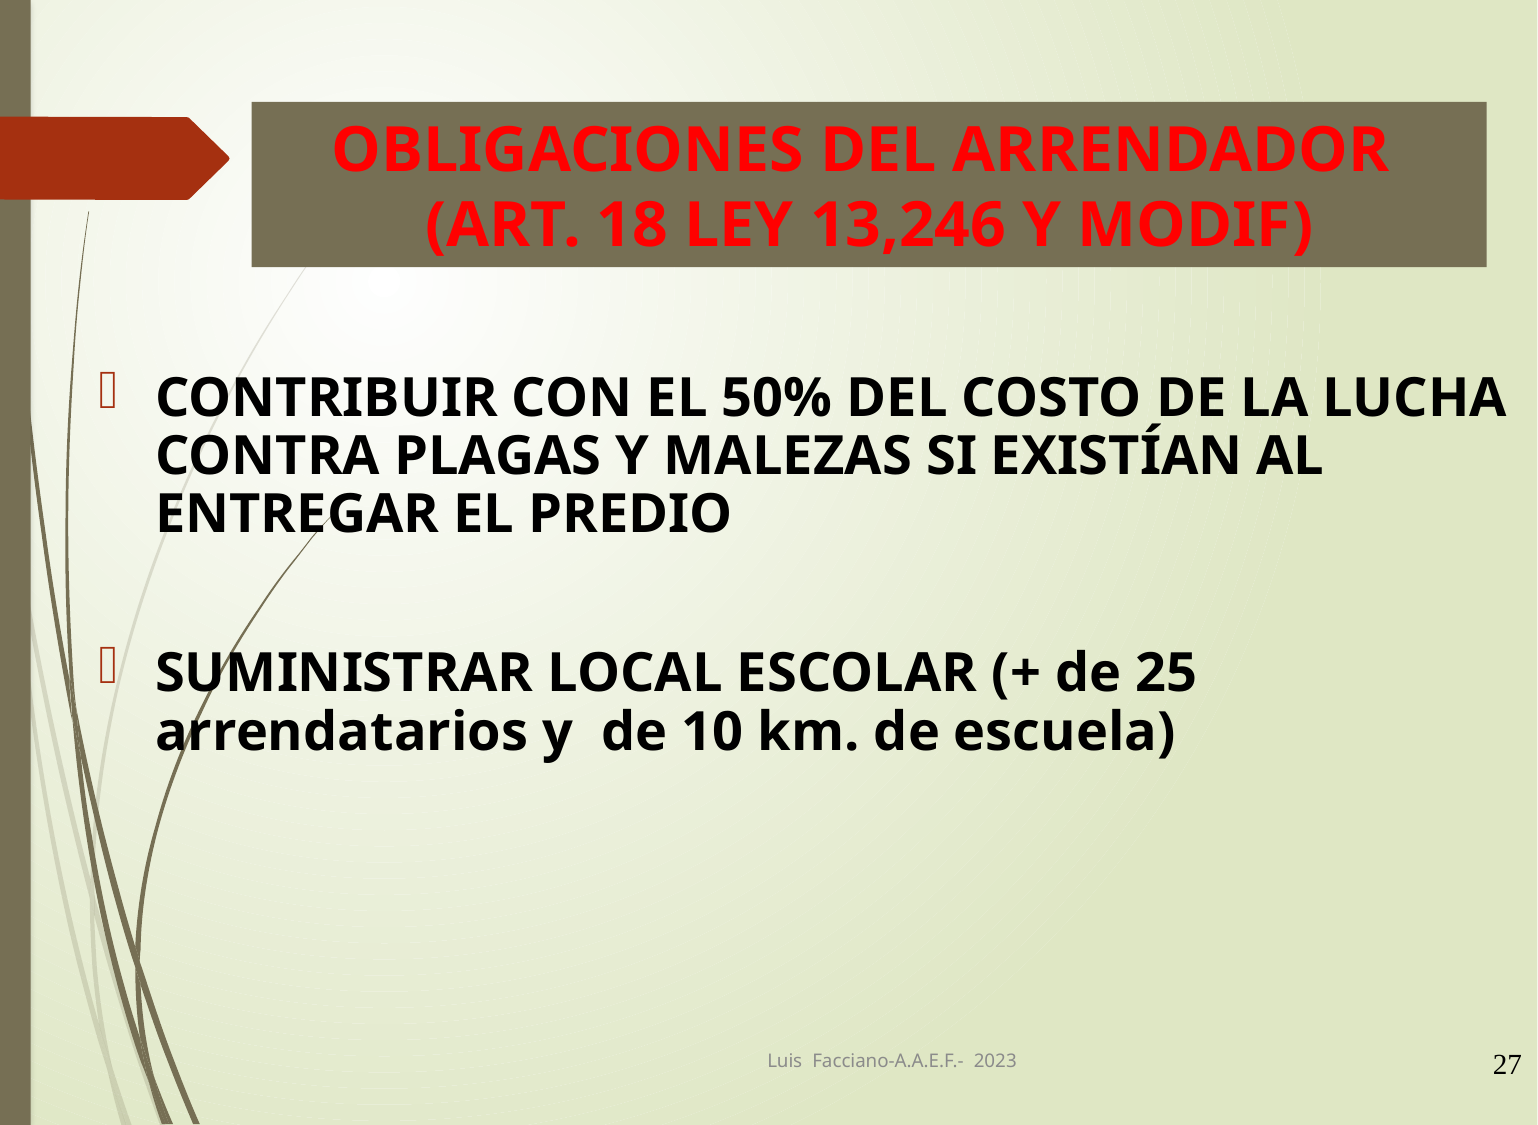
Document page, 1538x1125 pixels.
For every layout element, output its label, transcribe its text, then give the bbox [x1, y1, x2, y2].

list CONTRIBUIR CON EL 50% DEL COSTO DE LA LUCHA CONTRA PLAGAS Y MALEZAS SI EXISTÍAN AL ENTREGAR EL PREDIO SUMINISTRAR LOCAL ESCOLAR (+ de 25 arrendatarios y de 10 km. de escuela) [83, 361, 1525, 988]
footer Luis Facciano-A.A.E.F.- 2023 [752, 1034, 1538, 1085]
slide_number 27 [1447, 1050, 1538, 1075]
title OBLIGACIONES DEL ARRENDADOR (ART. 18 LEY 13,246 Y MODIF) [251, 101, 1487, 268]
